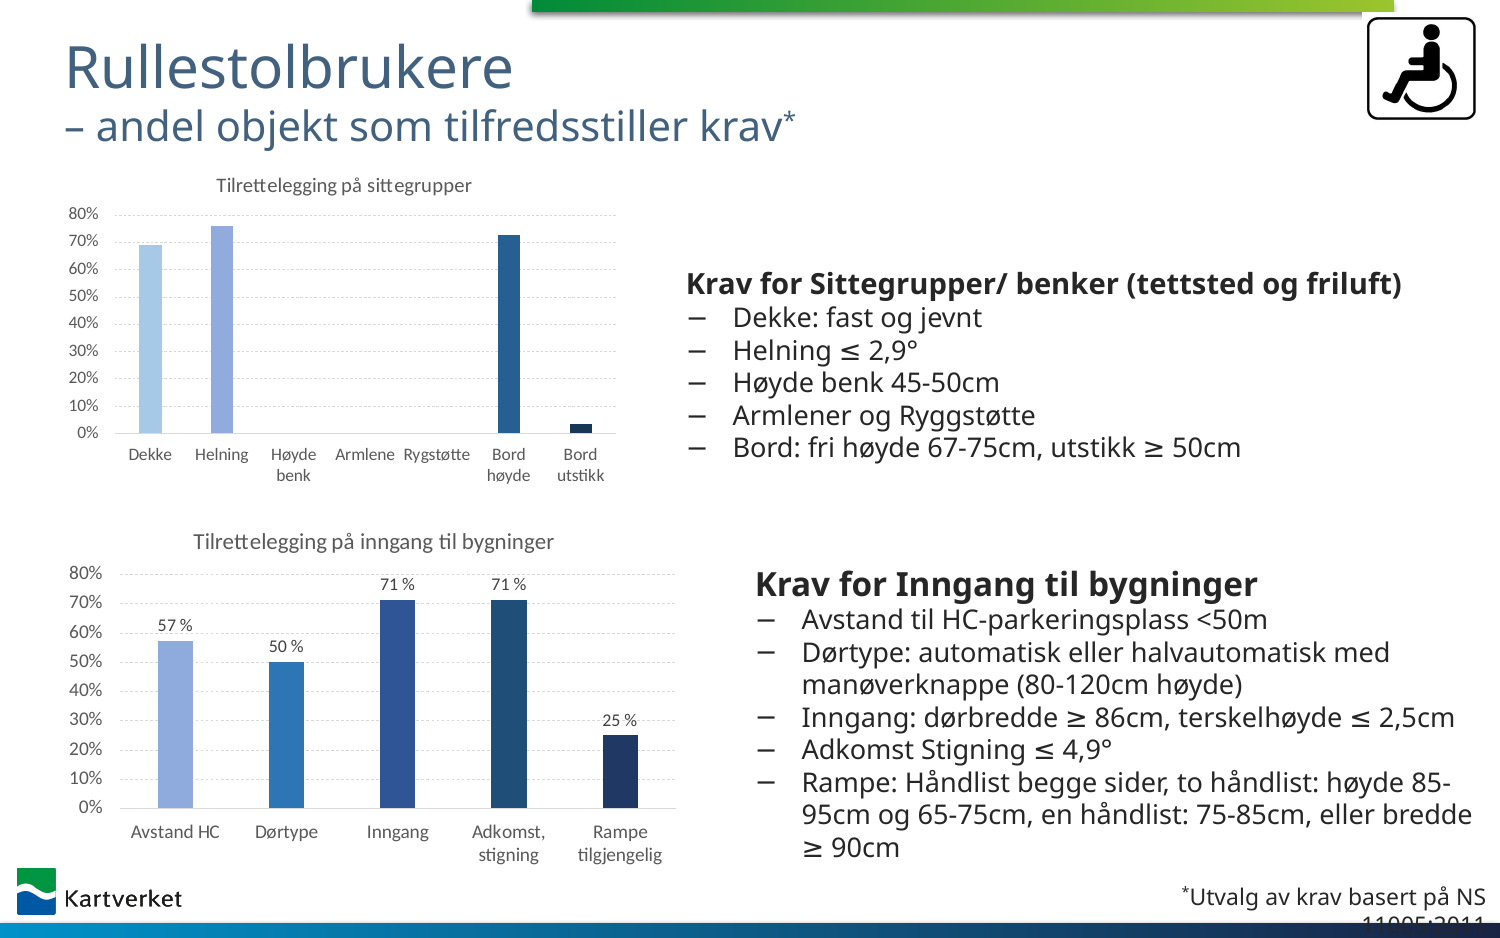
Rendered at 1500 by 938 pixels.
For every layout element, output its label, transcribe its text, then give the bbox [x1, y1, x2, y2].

picture [62, 166, 626, 492]
text_box *Utvalg av krav basert på NS 11005:2011 [1068, 873, 1500, 938]
picture [62, 520, 687, 874]
picture [1362, 12, 1481, 126]
text_box Krav for Sittegrupper/ benker (tettsted og friluft) Dekke: fast og jevnt Helning ≤ 2,9° Høyde benk 45-50cm Armlener og Ryggstøtte Bord: fri høyde 67-75cm, utstikk ≥ 50cm [670, 258, 1418, 471]
text_box Krav for Inngang til bygninger Avstand til HC-parkeringsplass <50m Dørtype: automatisk eller halvautomatisk med manøverknappe (80-120cm høyde) Inngang: dørbredde ≥ 86cm, terskelhøyde ≤ 2,5cm Adkomst Stigning ≤ 4,9° Rampe: Håndlist begge sider, to håndlist: høyde 85-95cm og 65-75cm, en håndlist: 75-85cm, eller bredde ≥ 90cm [740, 555, 1491, 870]
text_box Rullestolbrukere – andel objekt som tilfredsstiller krav* [49, 25, 1431, 158]
